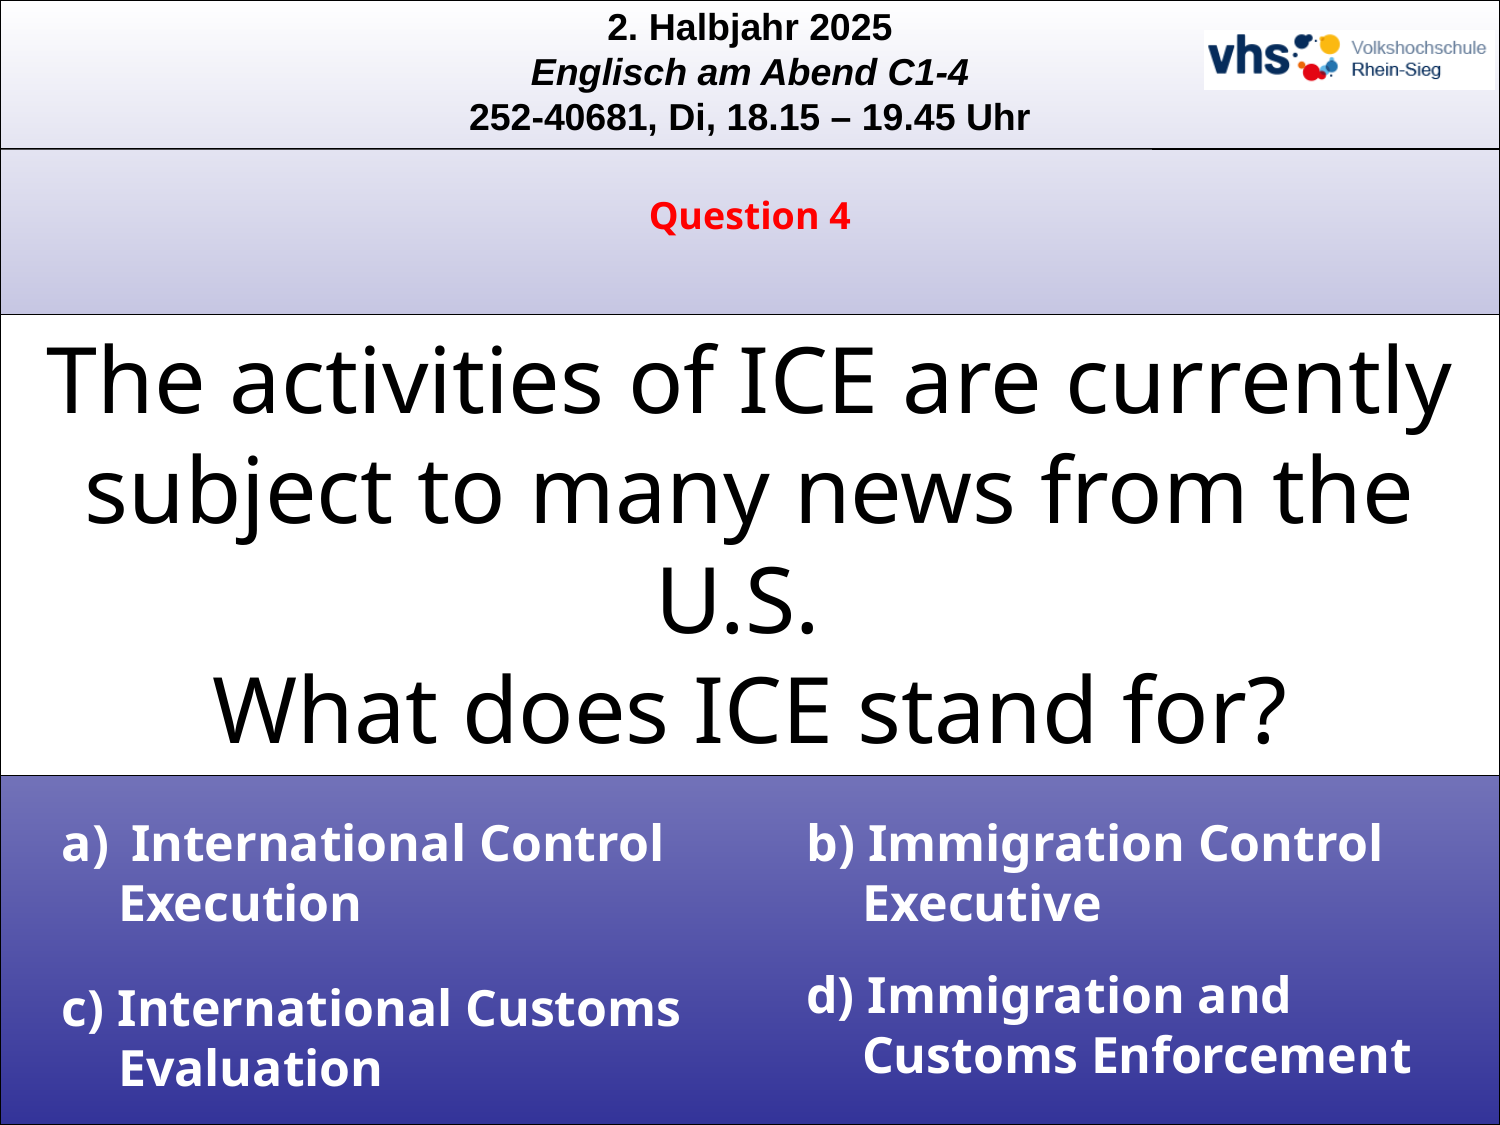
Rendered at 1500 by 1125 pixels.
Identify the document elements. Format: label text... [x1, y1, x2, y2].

text_box b) Immigration Control Executive [791, 804, 1460, 939]
text_box d) Immigration and Customs Enforcement [791, 956, 1500, 1091]
text_box Question 4 [0, 184, 1500, 245]
text_box International Control Execution [47, 804, 715, 939]
text_box c) International Customs Evaluation [47, 969, 715, 1105]
picture [1204, 30, 1495, 90]
title The activities of ICE are currently subject to many news from the U.S. What does ICE stand for? [0, 314, 1500, 776]
